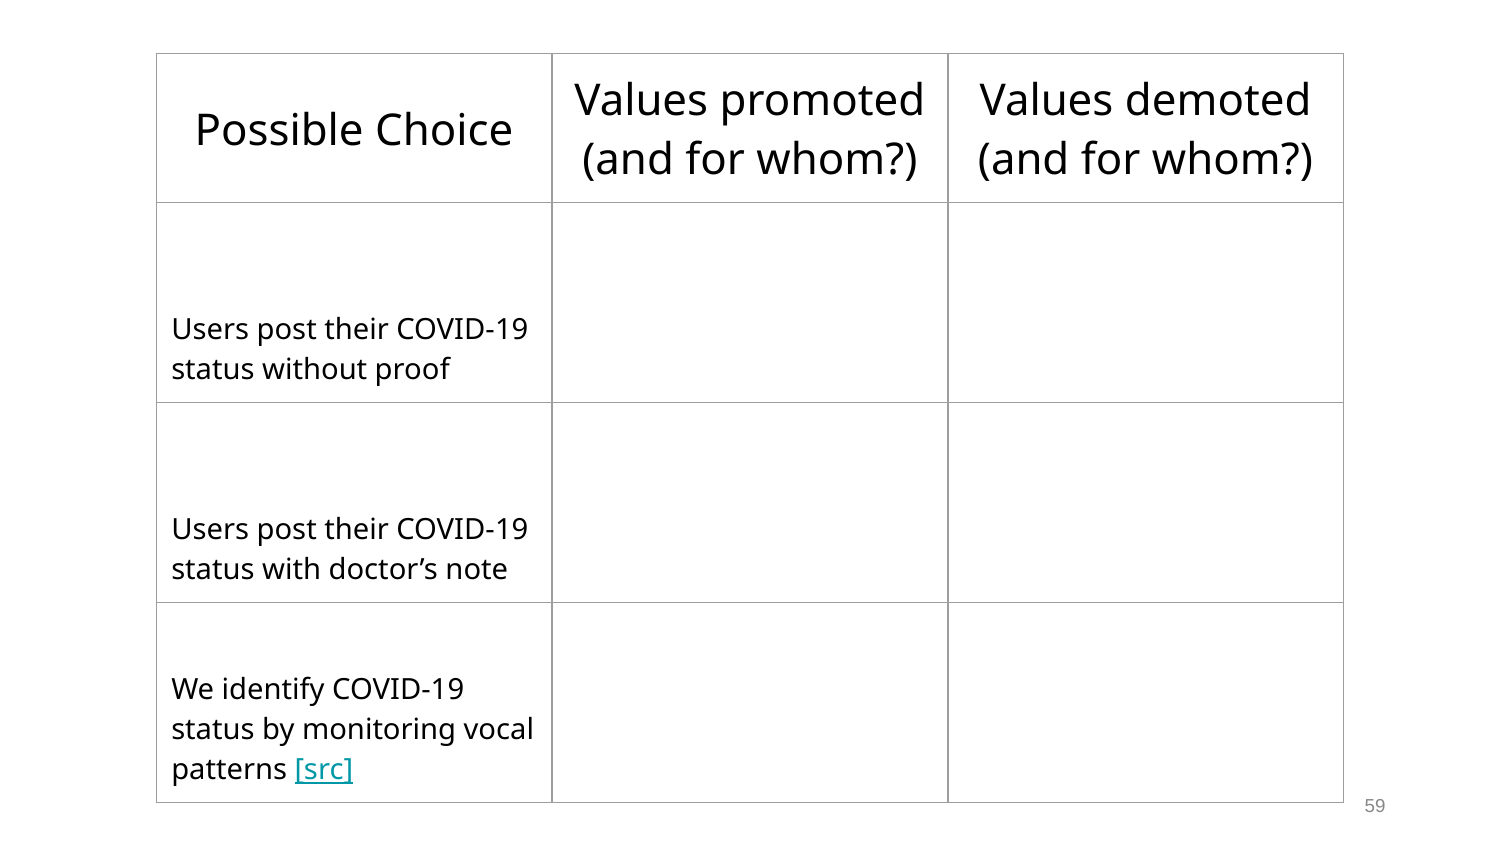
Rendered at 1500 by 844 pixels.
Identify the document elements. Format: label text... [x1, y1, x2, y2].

table_header Values demoted (and for whom?) [949, 54, 1343, 202]
table_cell Users post their COVID-19 status with doctor’s note [157, 403, 551, 602]
table_cell Users post their COVID-19 status without proof [157, 203, 551, 402]
table_header Possible Choice [157, 54, 551, 202]
table_cell [553, 403, 947, 602]
slide_number 59 [1059, 782, 1397, 827]
table_cell [949, 203, 1343, 402]
table_cell [553, 203, 947, 402]
table_cell [949, 603, 1343, 802]
table_cell [553, 603, 947, 802]
table_header Values promoted (and for whom?) [553, 54, 947, 202]
table_cell We identify COVID-19 status by monitoring vocal patterns [src] [157, 603, 551, 802]
table_cell [949, 403, 1343, 602]
